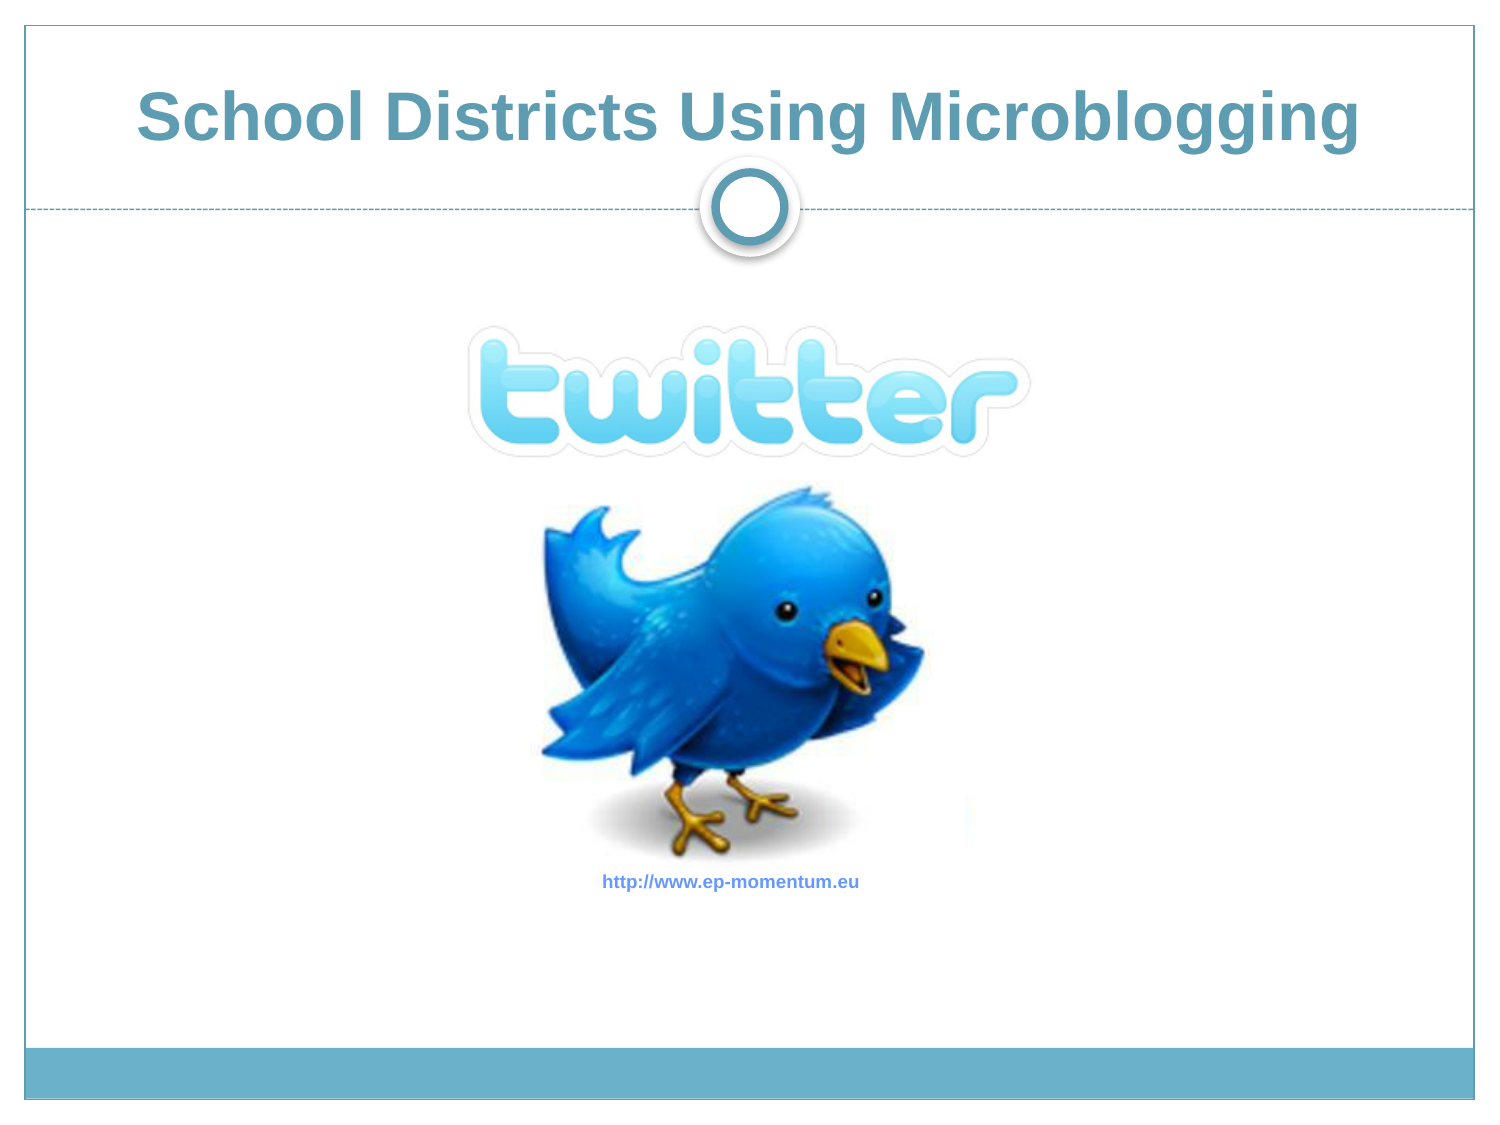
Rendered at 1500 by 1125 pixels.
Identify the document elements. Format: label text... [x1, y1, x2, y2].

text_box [462, 312, 1037, 901]
title School Districts Using Microblogging [49, 37, 1450, 163]
